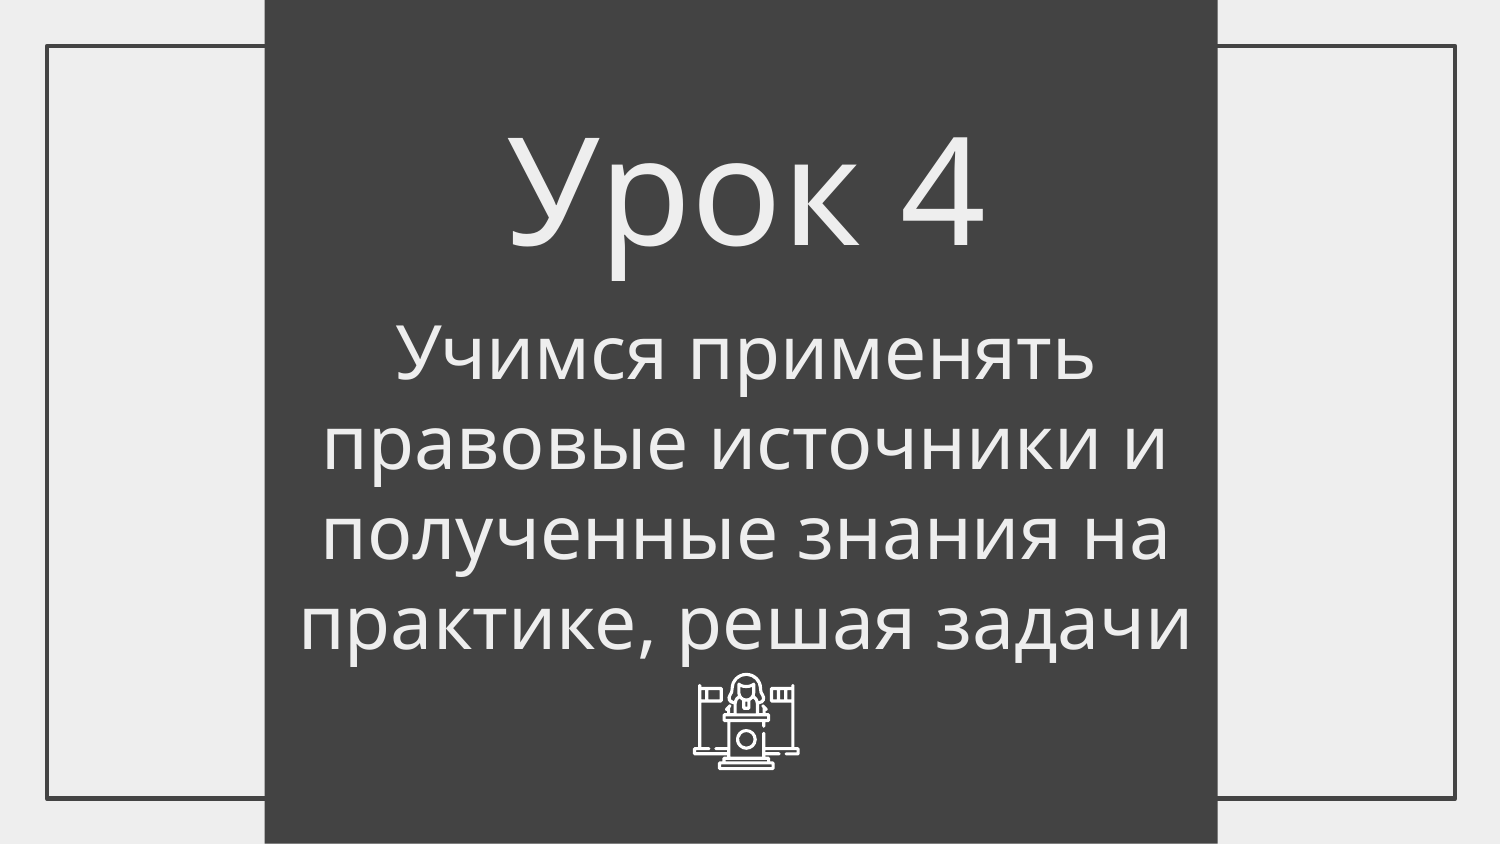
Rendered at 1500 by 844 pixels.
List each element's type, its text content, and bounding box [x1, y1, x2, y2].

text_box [692, 672, 800, 771]
title Урок 4 [457, 99, 1036, 271]
title Учимся применять правовые источники и полученные знания на практике, решая задачи [272, 350, 1221, 619]
